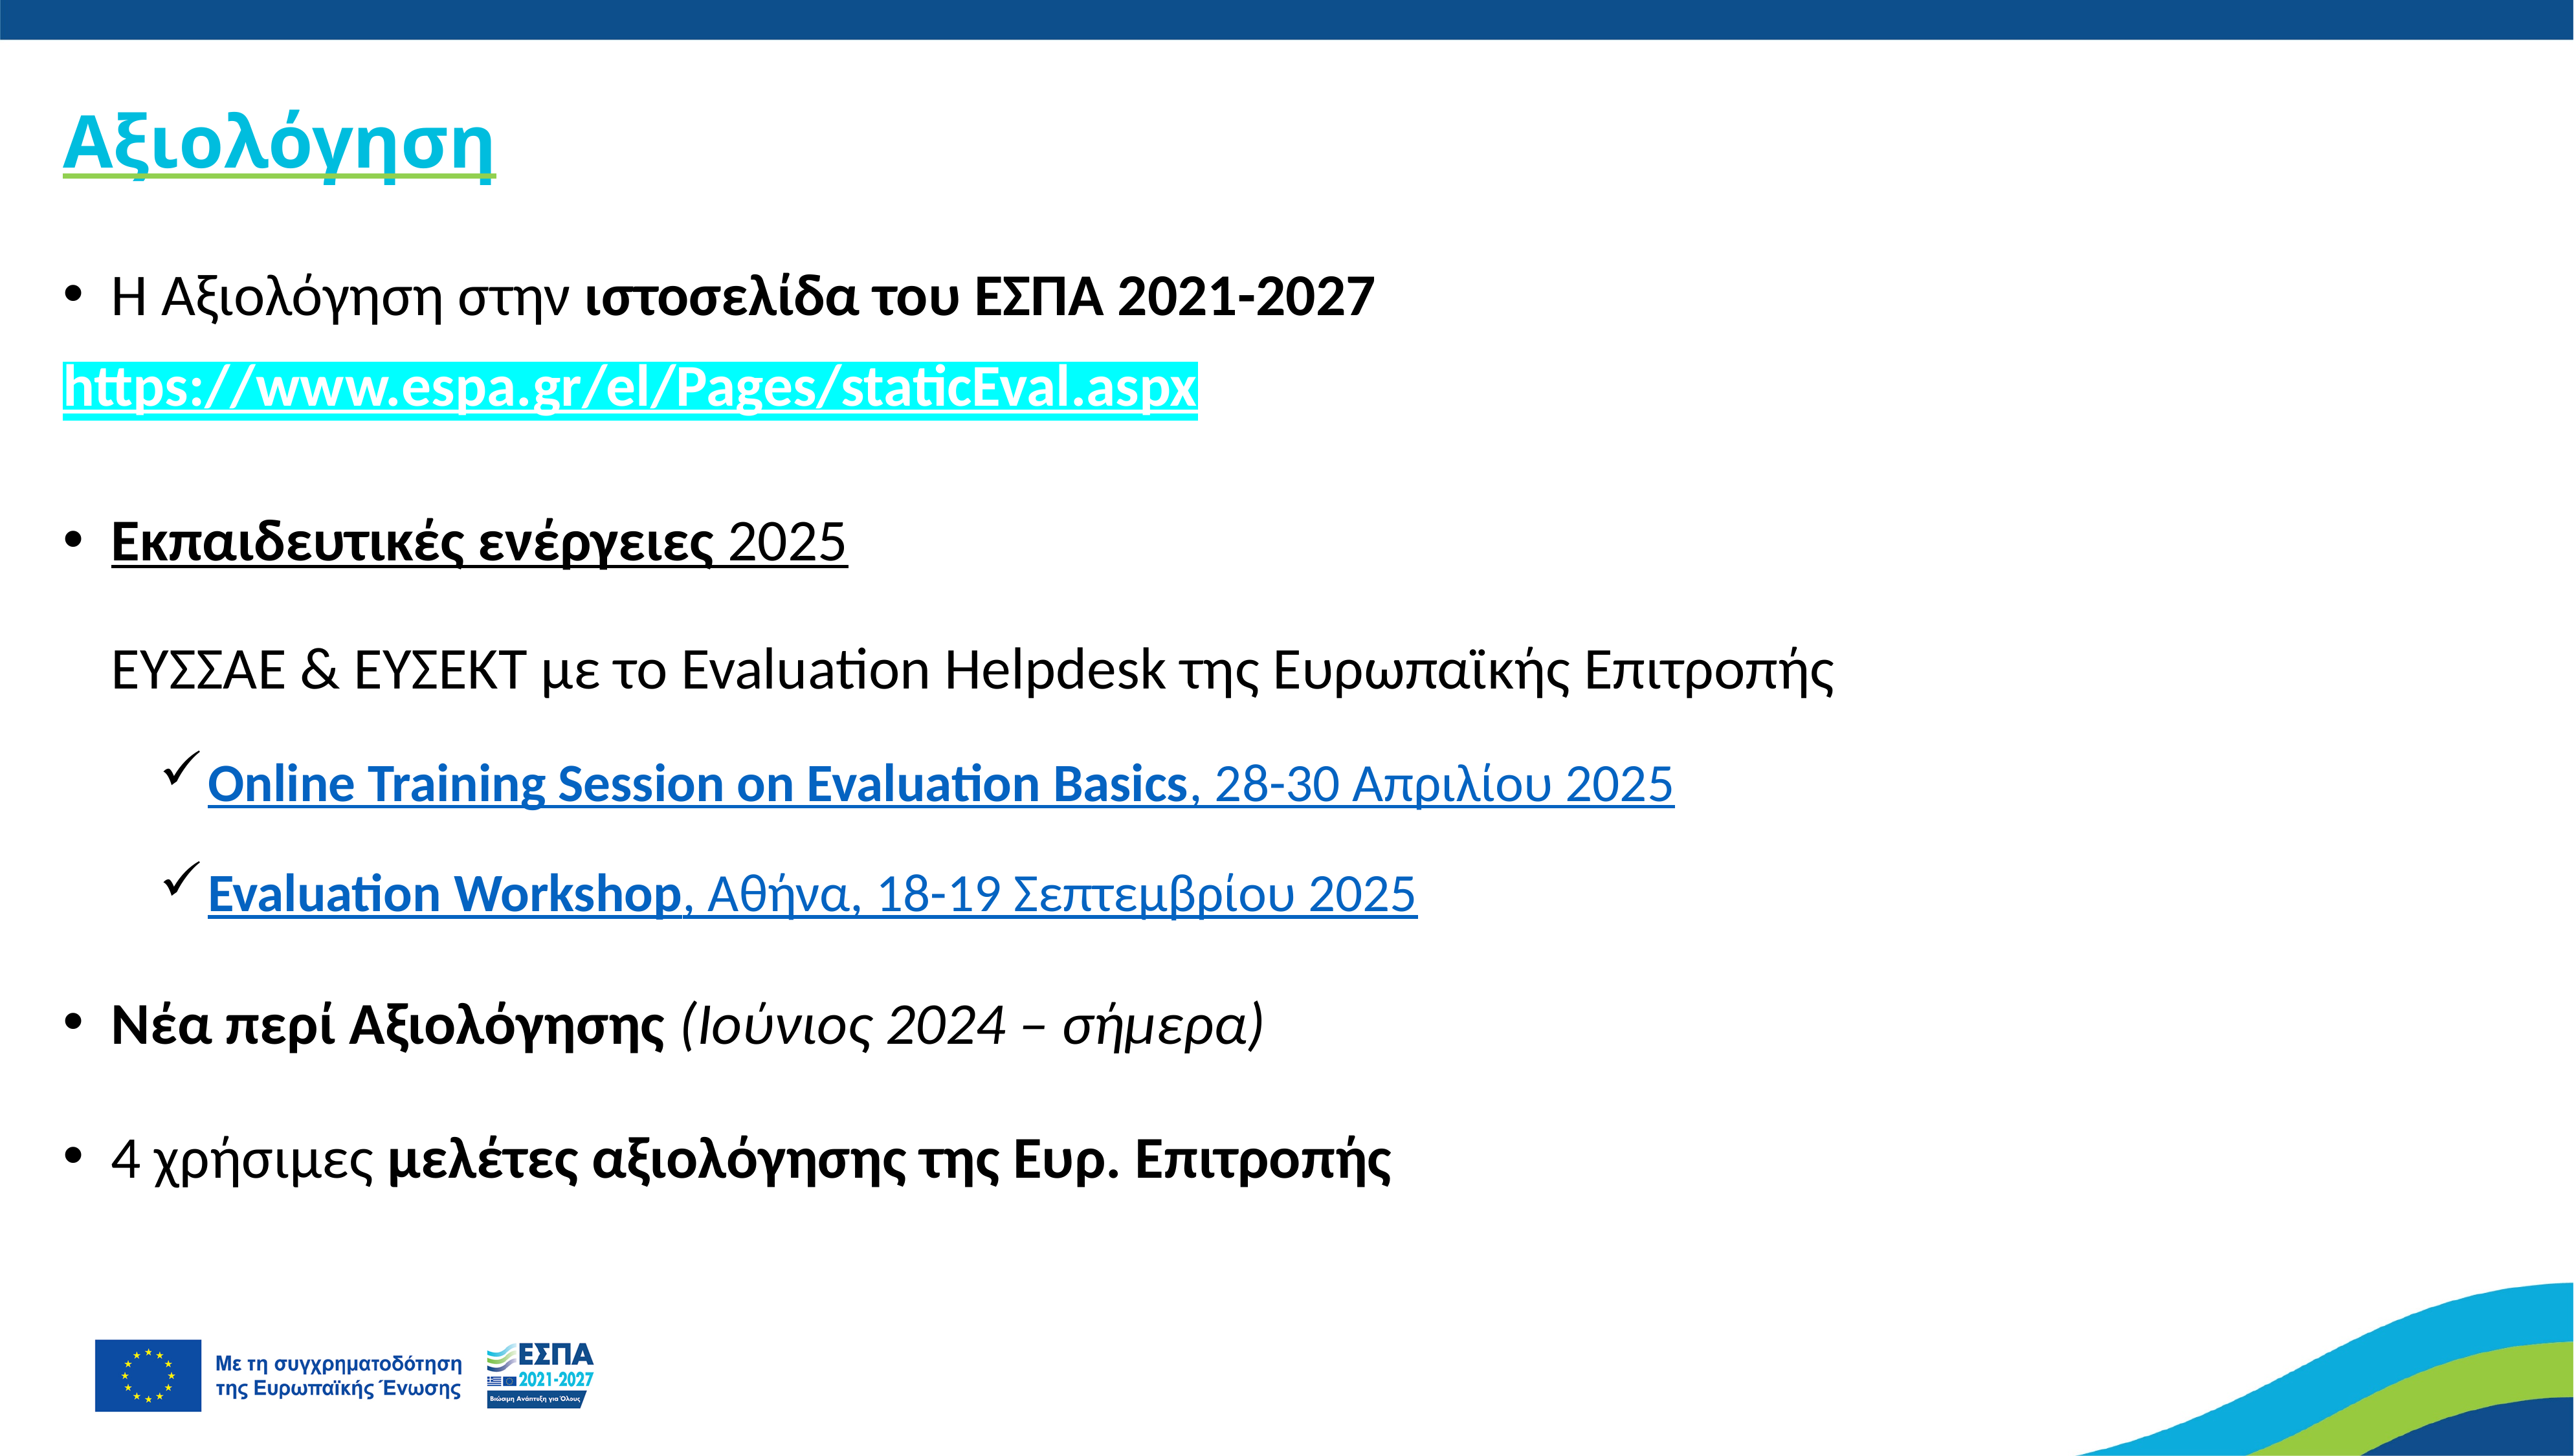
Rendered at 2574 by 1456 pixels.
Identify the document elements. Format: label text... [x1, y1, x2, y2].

picture [0, 0, 2573, 1456]
list Η Αξιολόγηση στην ιστοσελίδα του ΕΣΠΑ 2021-2027 https://www.espa.gr/el/Pages/staticEval.aspx Εκπαιδευτικές ενέργειες 2025 ΕΥΣΣΑΕ & ΕΥΣΕΚΤ με το Evaluation Helpdesk της Ευρωπαϊκής Επιτροπής Online Training Session on Evaluation Basics, 28-30 Απριλίου 2025​ Evaluation Workshop, Αθήνα, 18-19 Σεπτεμβρίου 2025 Νέα περί Αξιολόγησης (Ιούνιος 2024 – σήμερα) 4 χρήσιμες μελέτες αξιολόγησης της Ευρ. Επιτροπής [53, 259, 2510, 1285]
text_box Αξιολόγηση [53, 77, 2103, 212]
picture [2087, 1341, 2573, 1456]
